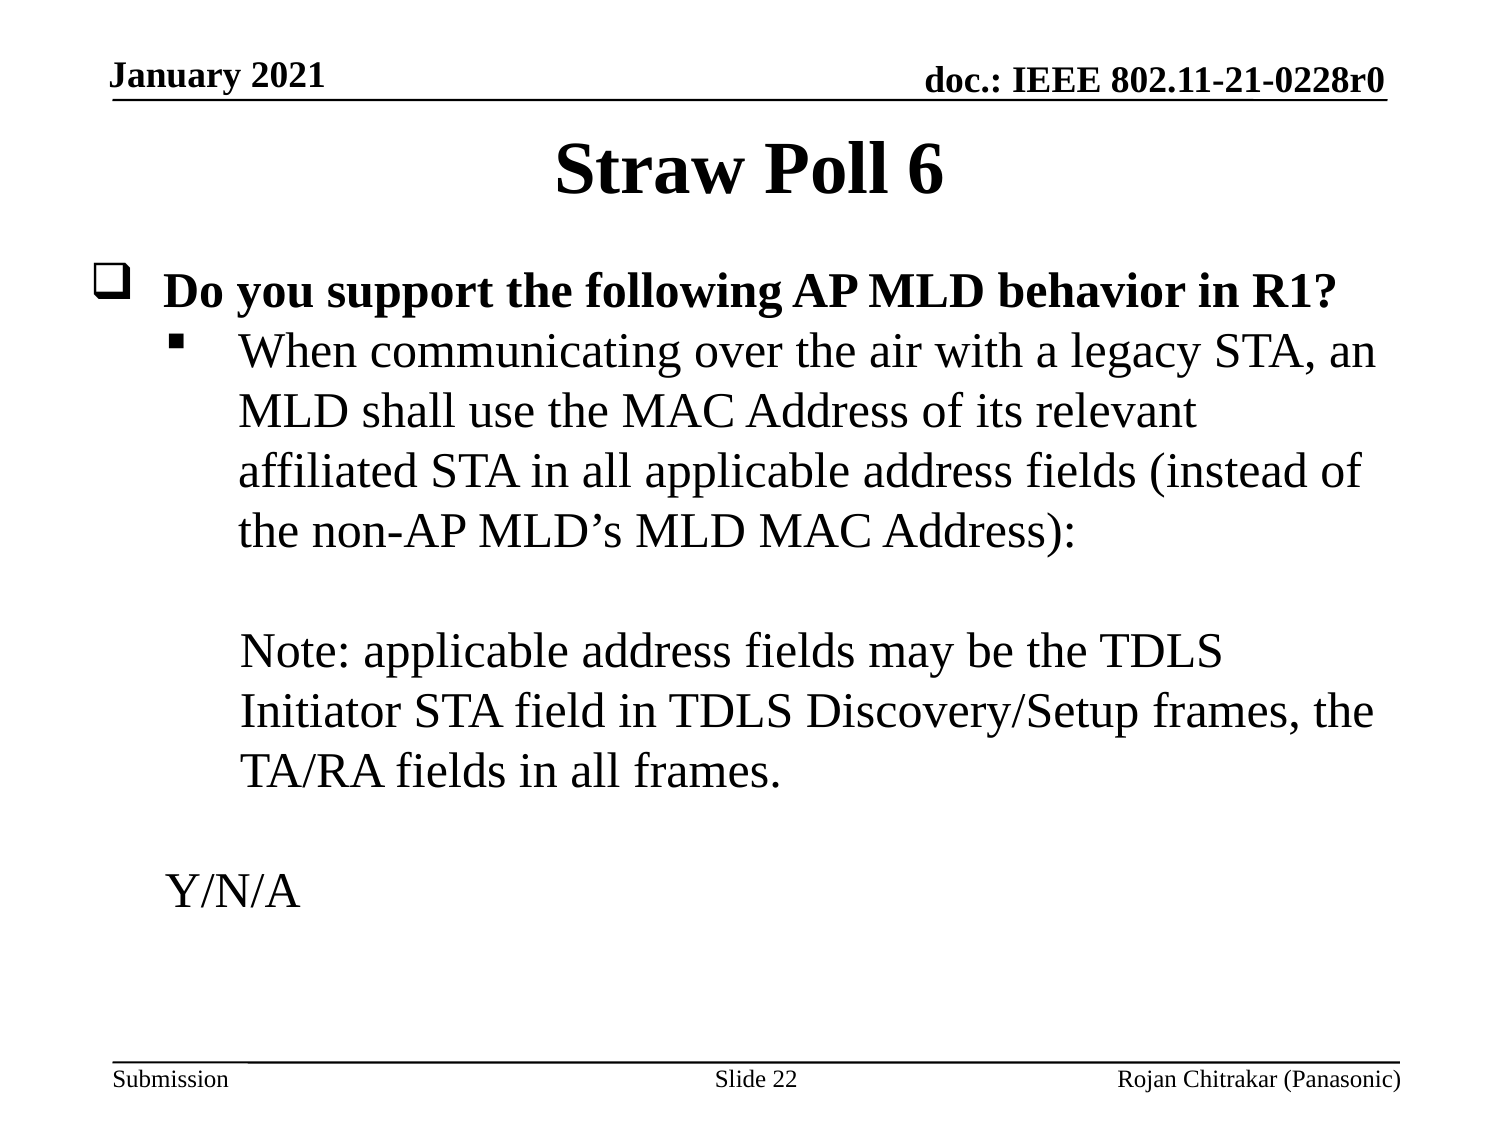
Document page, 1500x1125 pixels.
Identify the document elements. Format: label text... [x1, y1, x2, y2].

text_box Do you support the following AP MLD behavior in R1? When communicating over the air with a legacy STA, an MLD shall use the MAC Address of its relevant affiliated STA in all applicable address fields (instead of the non-AP MLD’s MLD MAC Address): Note: applicable address fields may be the TDLS Initiator STA field in TDLS Discovery/Setup frames, the TA/RA fields in all frames. Y/N/A [75, 249, 1402, 925]
text_box Straw Poll 6 [0, 111, 1500, 225]
slide_number Slide 22 [712, 1061, 800, 1093]
footer Rojan Chitrakar (Panasonic) [949, 1061, 1402, 1093]
